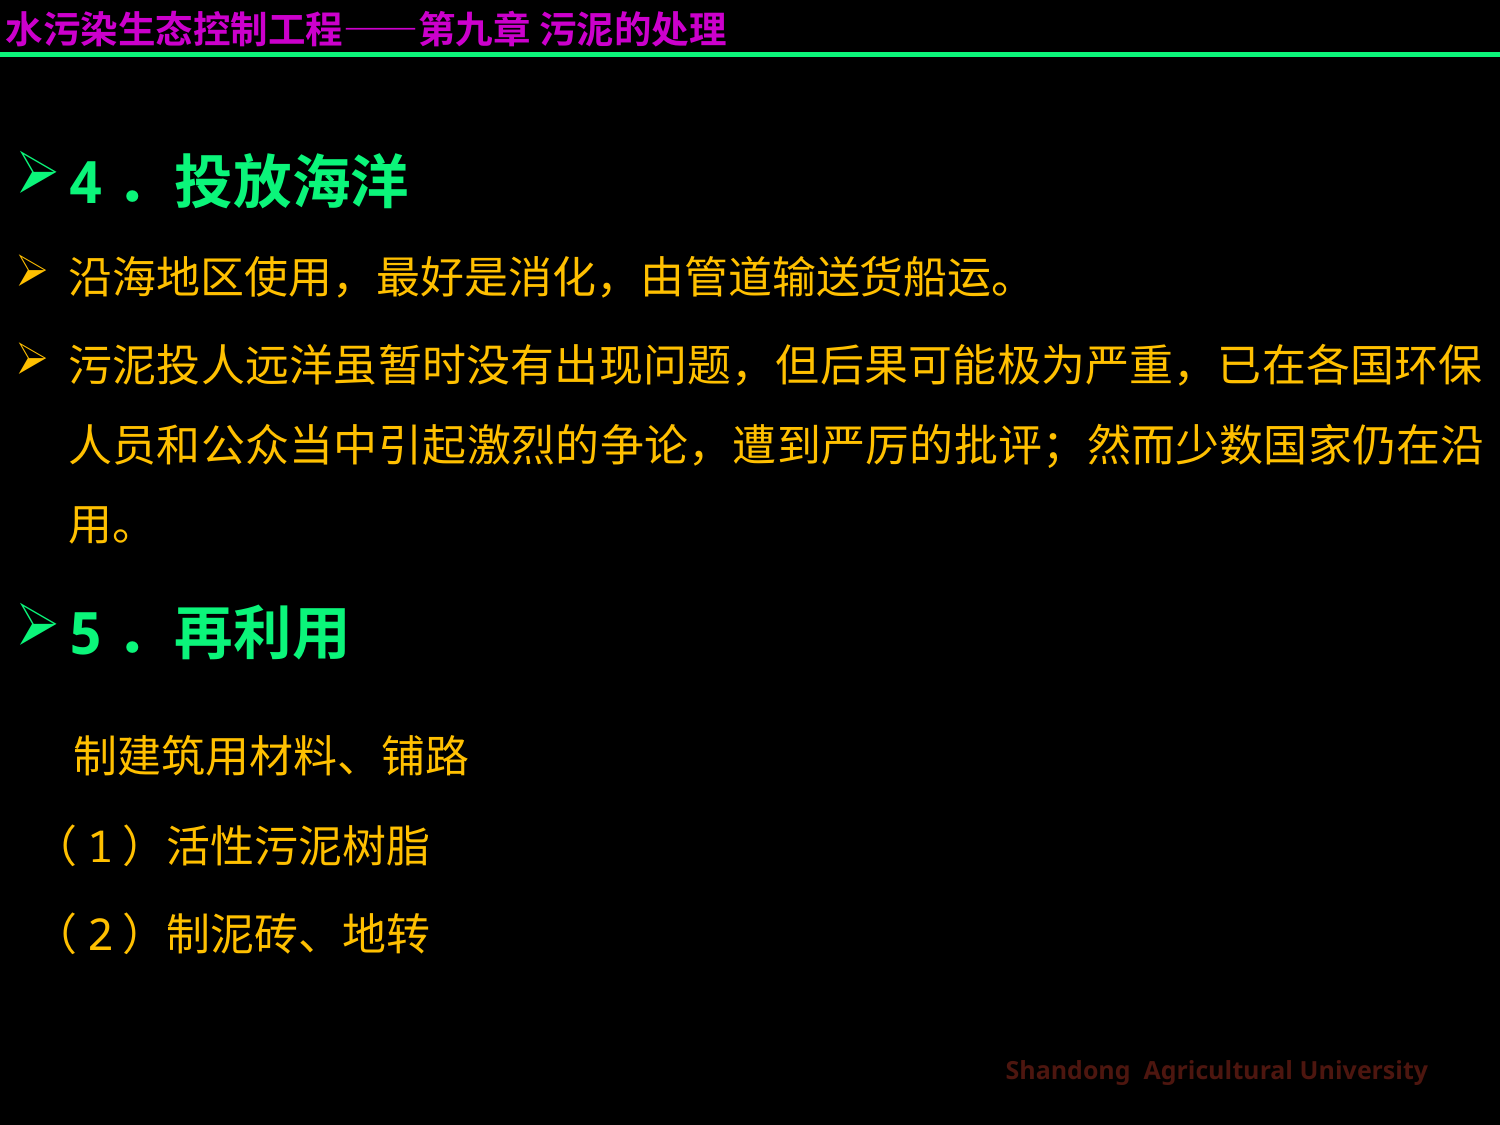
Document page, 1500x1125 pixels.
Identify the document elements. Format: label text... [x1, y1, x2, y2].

list 4．投放海洋 沿海地区使用，最好是消化，由管道输送货船运。 污泥投人远洋虽暂时没有出现问题，但后果可能极为严重，已在各国环保人员和公众当中引起激烈的争论，遭到严厉的批评；然而少数国家仍在沿用。 5．再利用 制建筑用材料、铺路 （1）活性污泥树脂 （2）制泥砖、地转 [0, 101, 1500, 1031]
